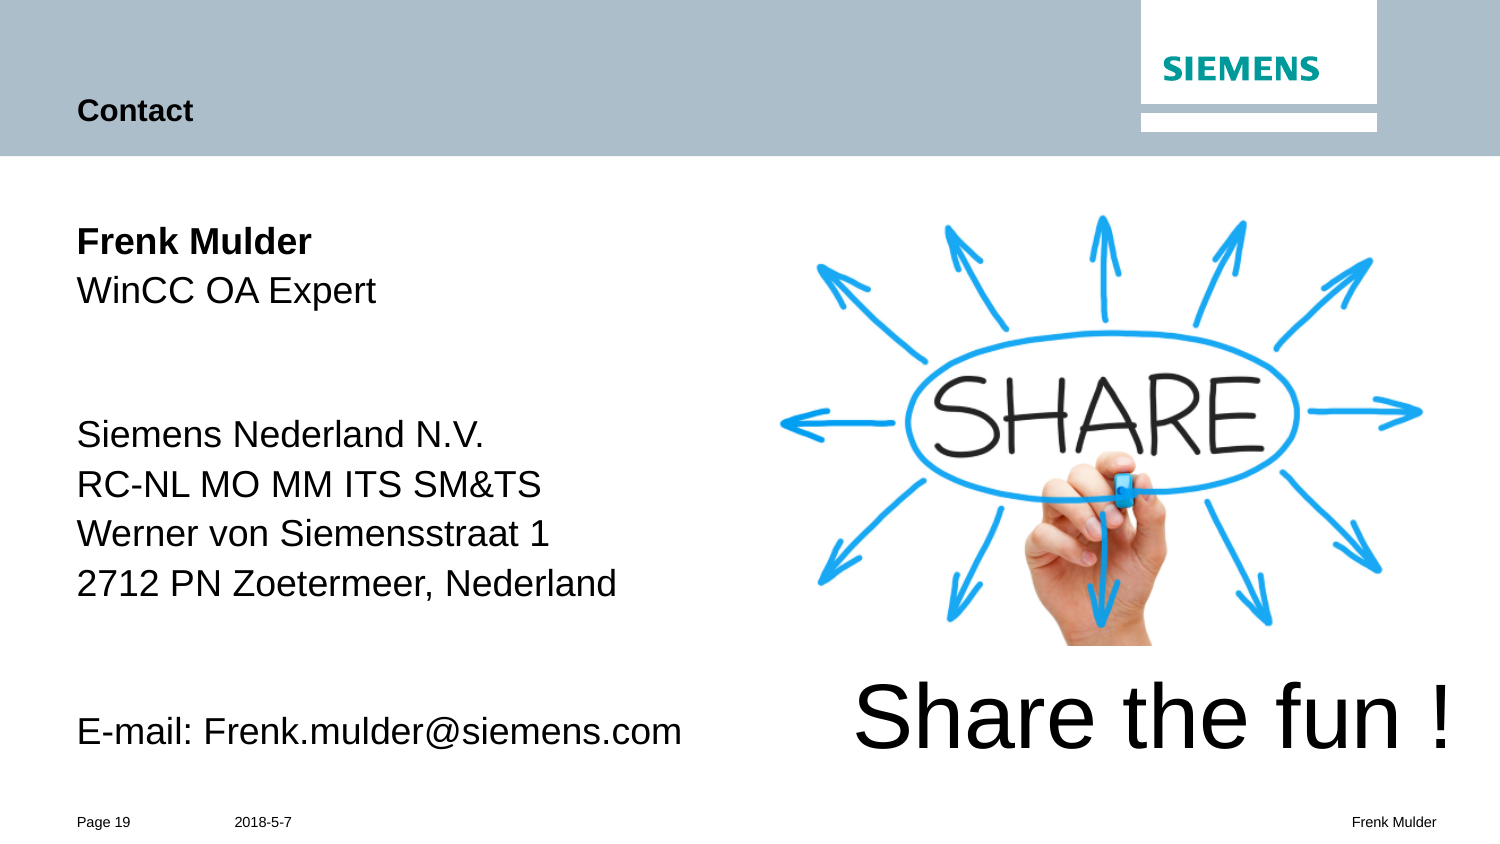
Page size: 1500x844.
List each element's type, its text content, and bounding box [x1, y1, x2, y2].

list Frenk Mulder WinCC OA Expert Siemens Nederland N.V. RC-NL MO MM ITS SM&TS Werner von Siemensstraat 1 2712 PN Zoetermeer, Nederland E-mail: Frenk.mulder@siemens.com [76, 212, 1004, 798]
title Contact [0, 0, 1500, 157]
text_box Share the fun ! [852, 645, 1455, 767]
picture [759, 194, 1438, 647]
